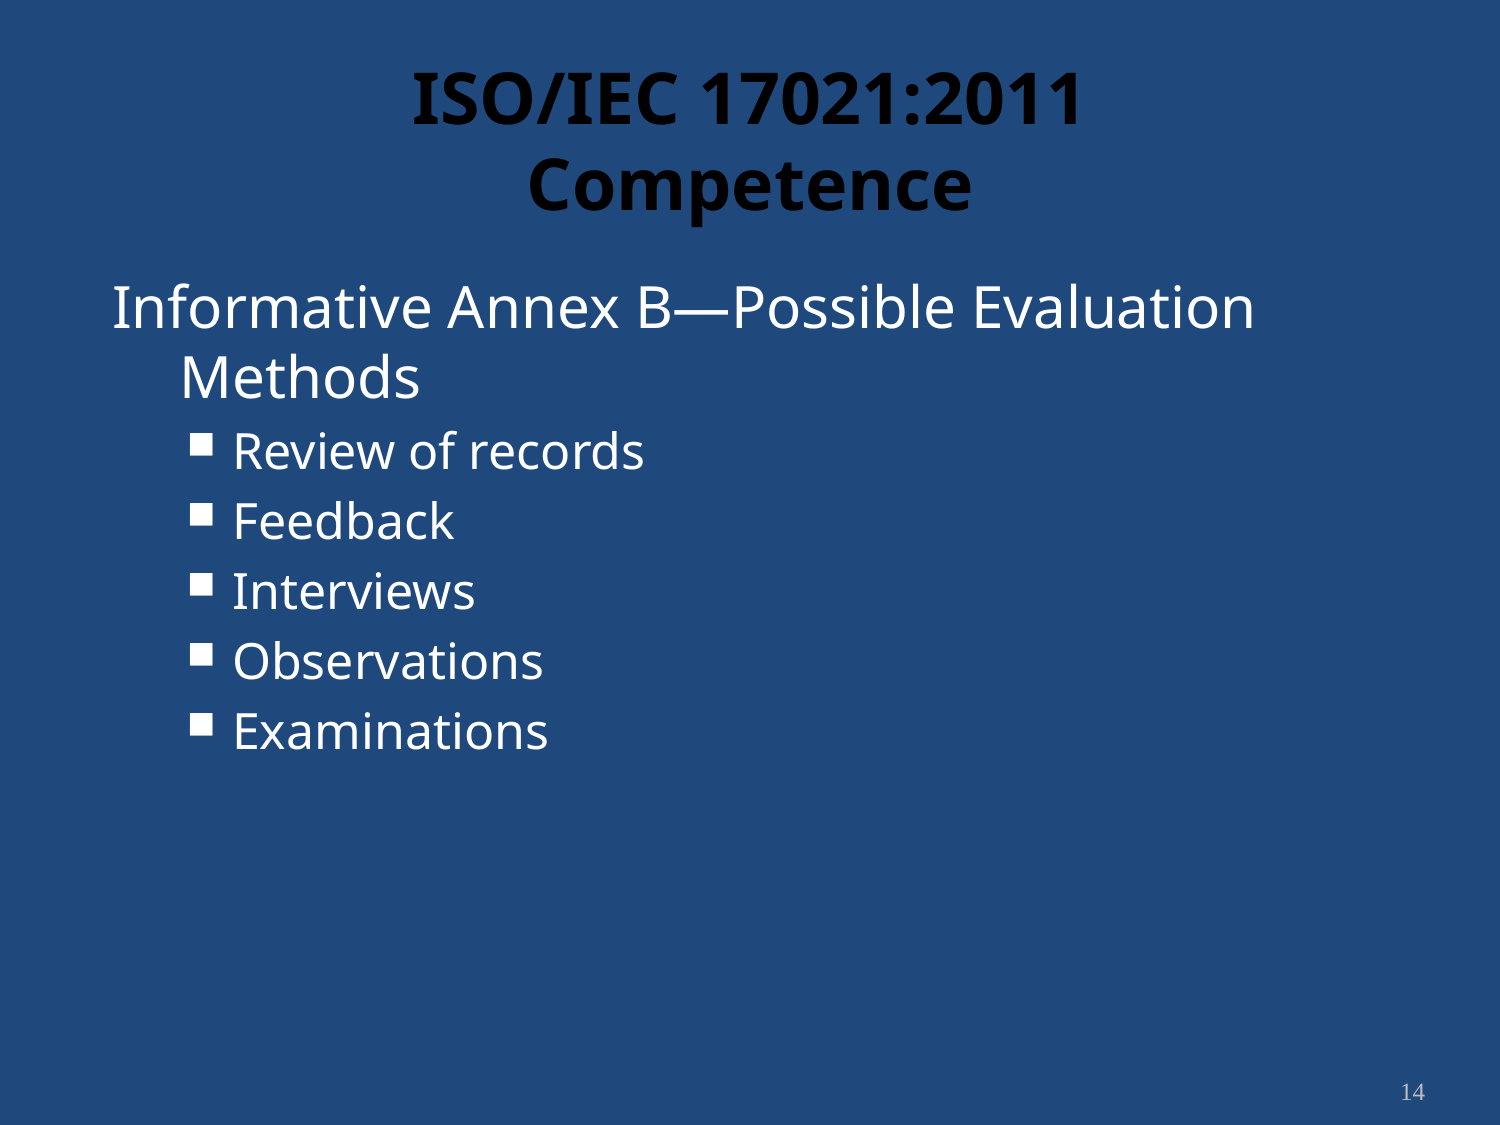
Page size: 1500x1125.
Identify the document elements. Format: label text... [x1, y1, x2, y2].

list Informative Annex B—Possible Evaluation Methods Review of records Feedback Interviews Observations Examinations [75, 262, 1425, 1035]
slide_number 14 [1299, 1052, 1425, 1113]
title ISO/IEC 17021:2011 Competence [75, 45, 1425, 233]
